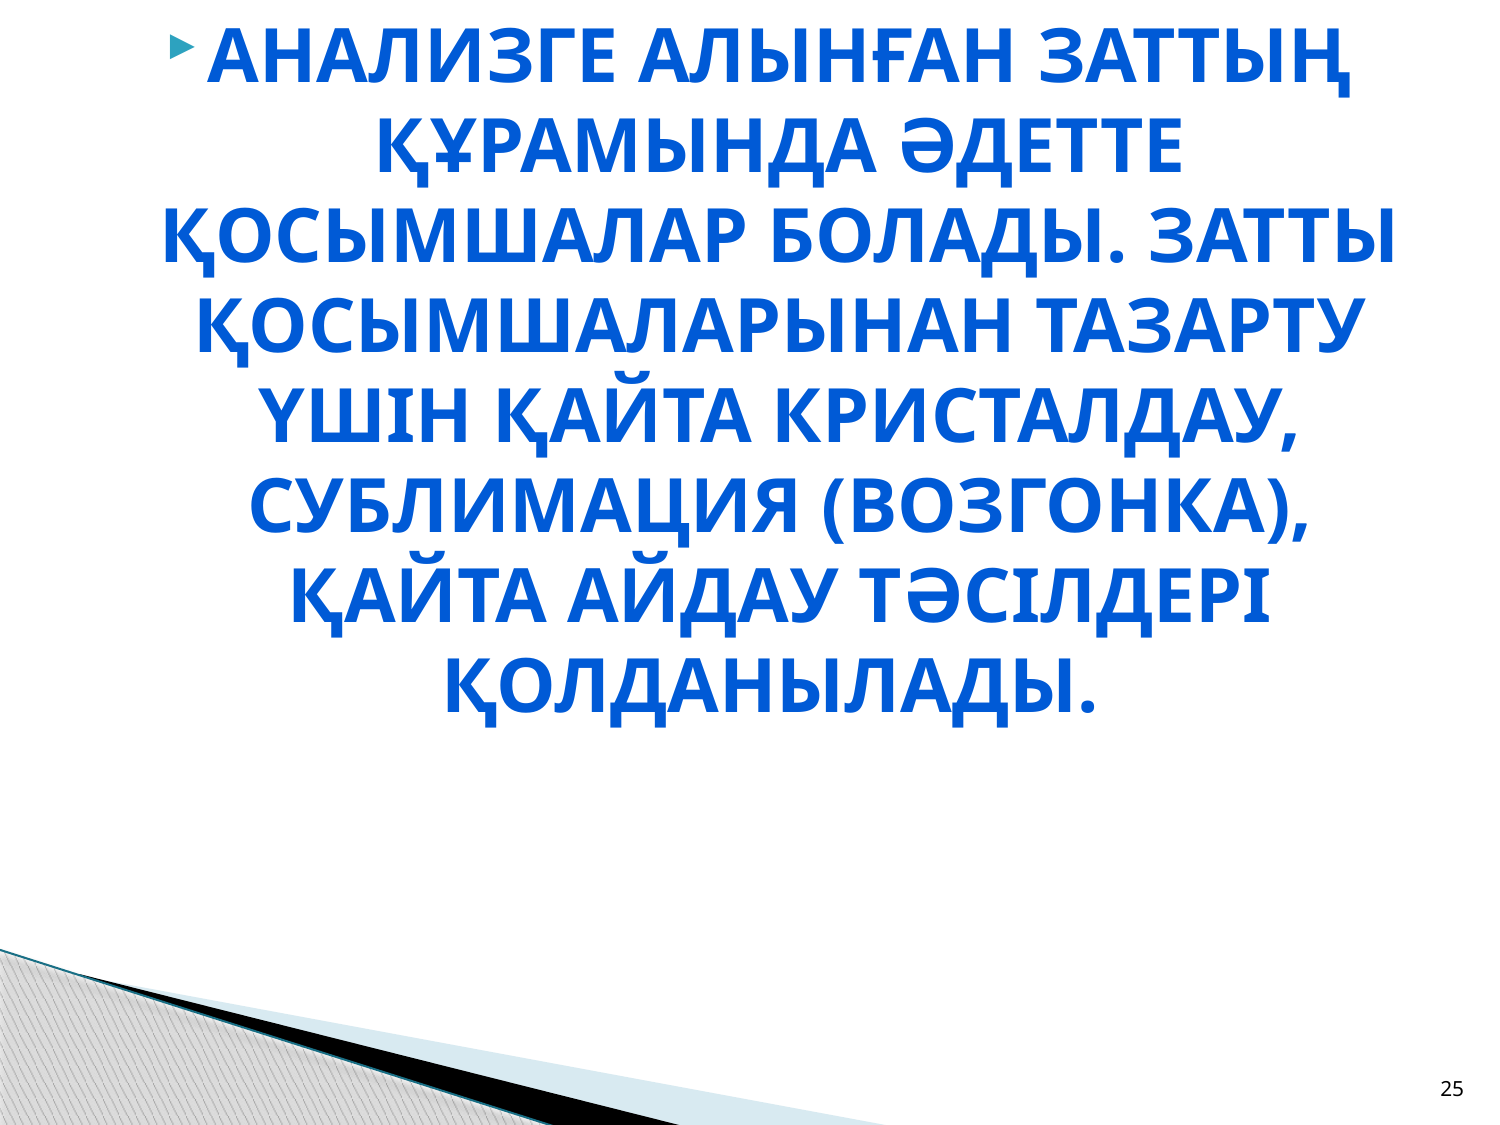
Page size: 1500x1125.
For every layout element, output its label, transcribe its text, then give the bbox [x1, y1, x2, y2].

list Анализге алынған заттың құрамында әдетте қосымшалар болады. Затты қосымшаларынан тазарту үшін қайта кристалдау, сублимация (возгонка), қайта айдау тәсілдері қолданылады. [74, 0, 1426, 986]
slide_number 25 [1418, 1051, 1479, 1112]
